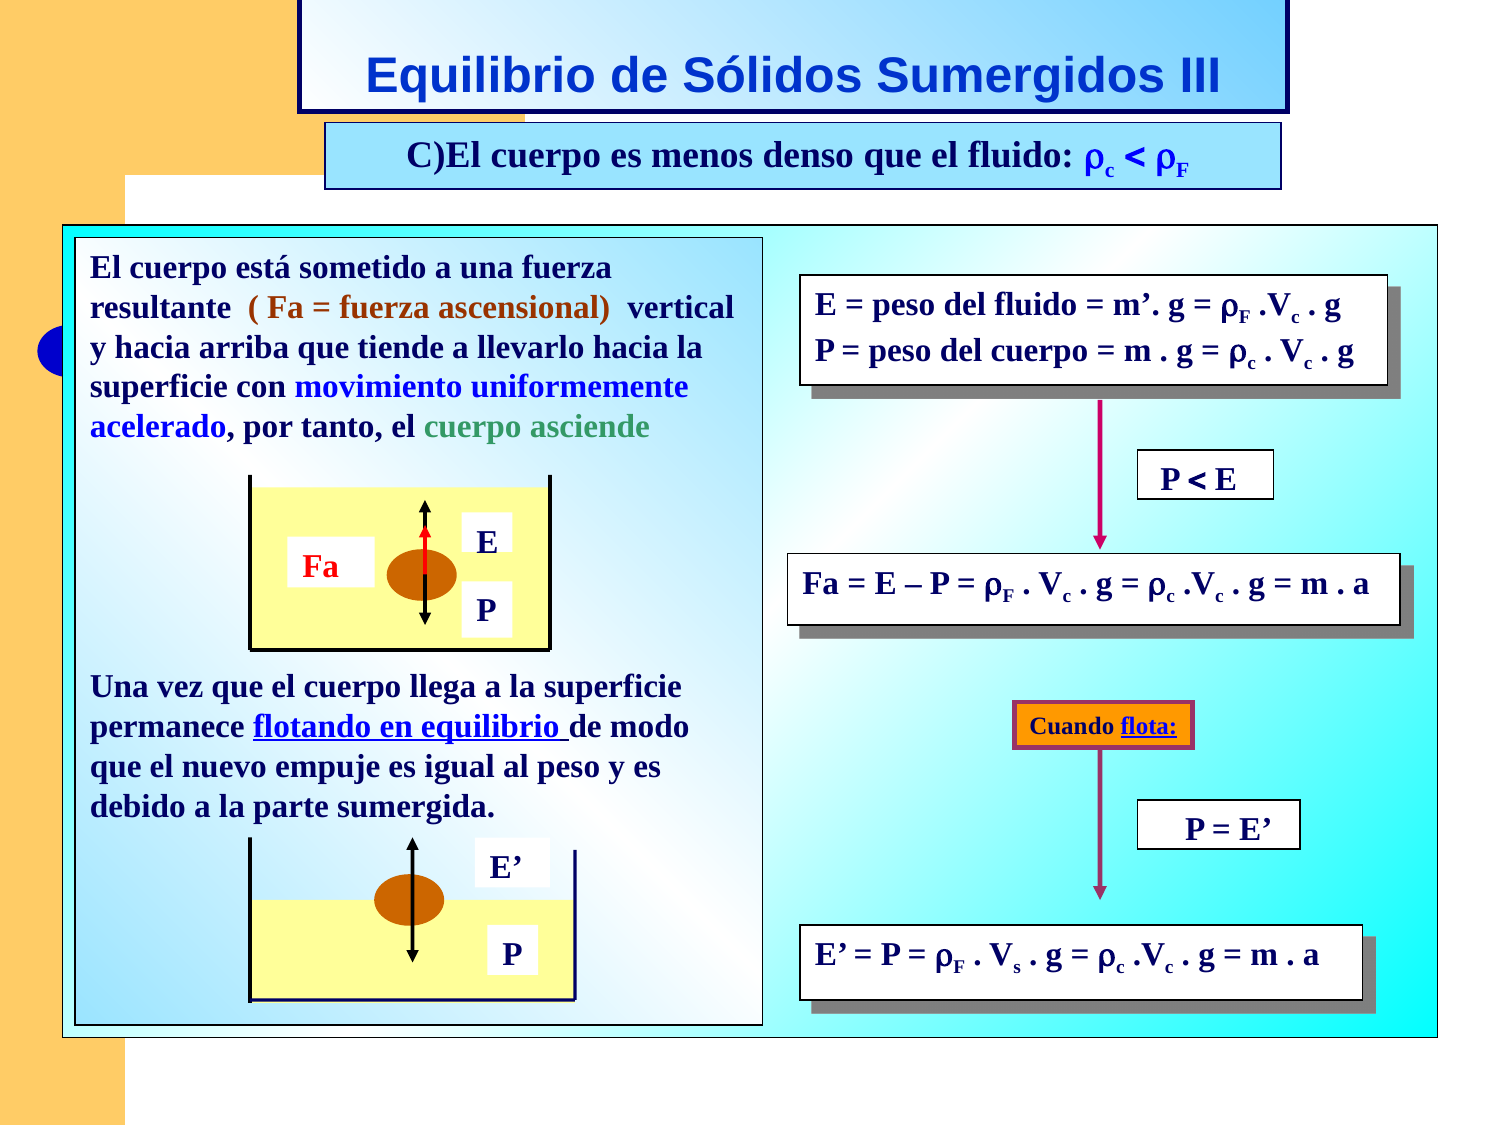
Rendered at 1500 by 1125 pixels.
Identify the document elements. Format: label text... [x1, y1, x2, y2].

text_box [1093, 399, 1107, 550]
text_box [1093, 749, 1107, 901]
text_box [62, 224, 1438, 1038]
text_box E [461, 512, 513, 552]
text_box El cuerpo está sometido a una fuerza resultante ( Fa = fuerza ascensional) vertical y hacia arriba que tiende a llevarlo hacia la superficie con movimiento uniformemente acelerado, por tanto, el cuerpo asciende Una vez que el cuerpo llega a la superficie permanece flotando en equilibrio de modo que el nuevo empuje es igual al peso y es debido a la parte sumergida. [74, 237, 763, 1025]
text_box P [461, 581, 513, 638]
text_box Fa = E – P = rF . Vc . g = rc .Vc . g = m . a [787, 553, 1400, 625]
text_box [418, 499, 432, 525]
text_box [413, 875, 444, 925]
text_box C)El cuerpo es menos denso que el fluido: rc  rF [324, 122, 1282, 190]
text_box [251, 899, 575, 1003]
text_box [418, 525, 432, 575]
text_box P [487, 924, 539, 975]
text_box [249, 487, 550, 650]
text_box E’ [474, 837, 550, 888]
text_box [374, 874, 412, 925]
text_box [418, 575, 432, 625]
text_box P  E [1137, 450, 1274, 499]
text_box Fa [287, 536, 375, 588]
text_box E = peso del fluido = m’. g = rF .Vc . g P = peso del cuerpo = m . g = rc . Vc . g [799, 275, 1388, 386]
text_box [387, 549, 424, 601]
text_box [406, 837, 419, 963]
text_box E’ = P = rF . Vs . g = rc .Vc . g = m . a [800, 924, 1363, 1000]
text_box Cuando flota: [1014, 702, 1193, 748]
text_box [426, 550, 456, 600]
text_box P = E’ [1137, 800, 1300, 849]
title Equilibrio de Sólidos Sumergidos III [299, 0, 1288, 112]
